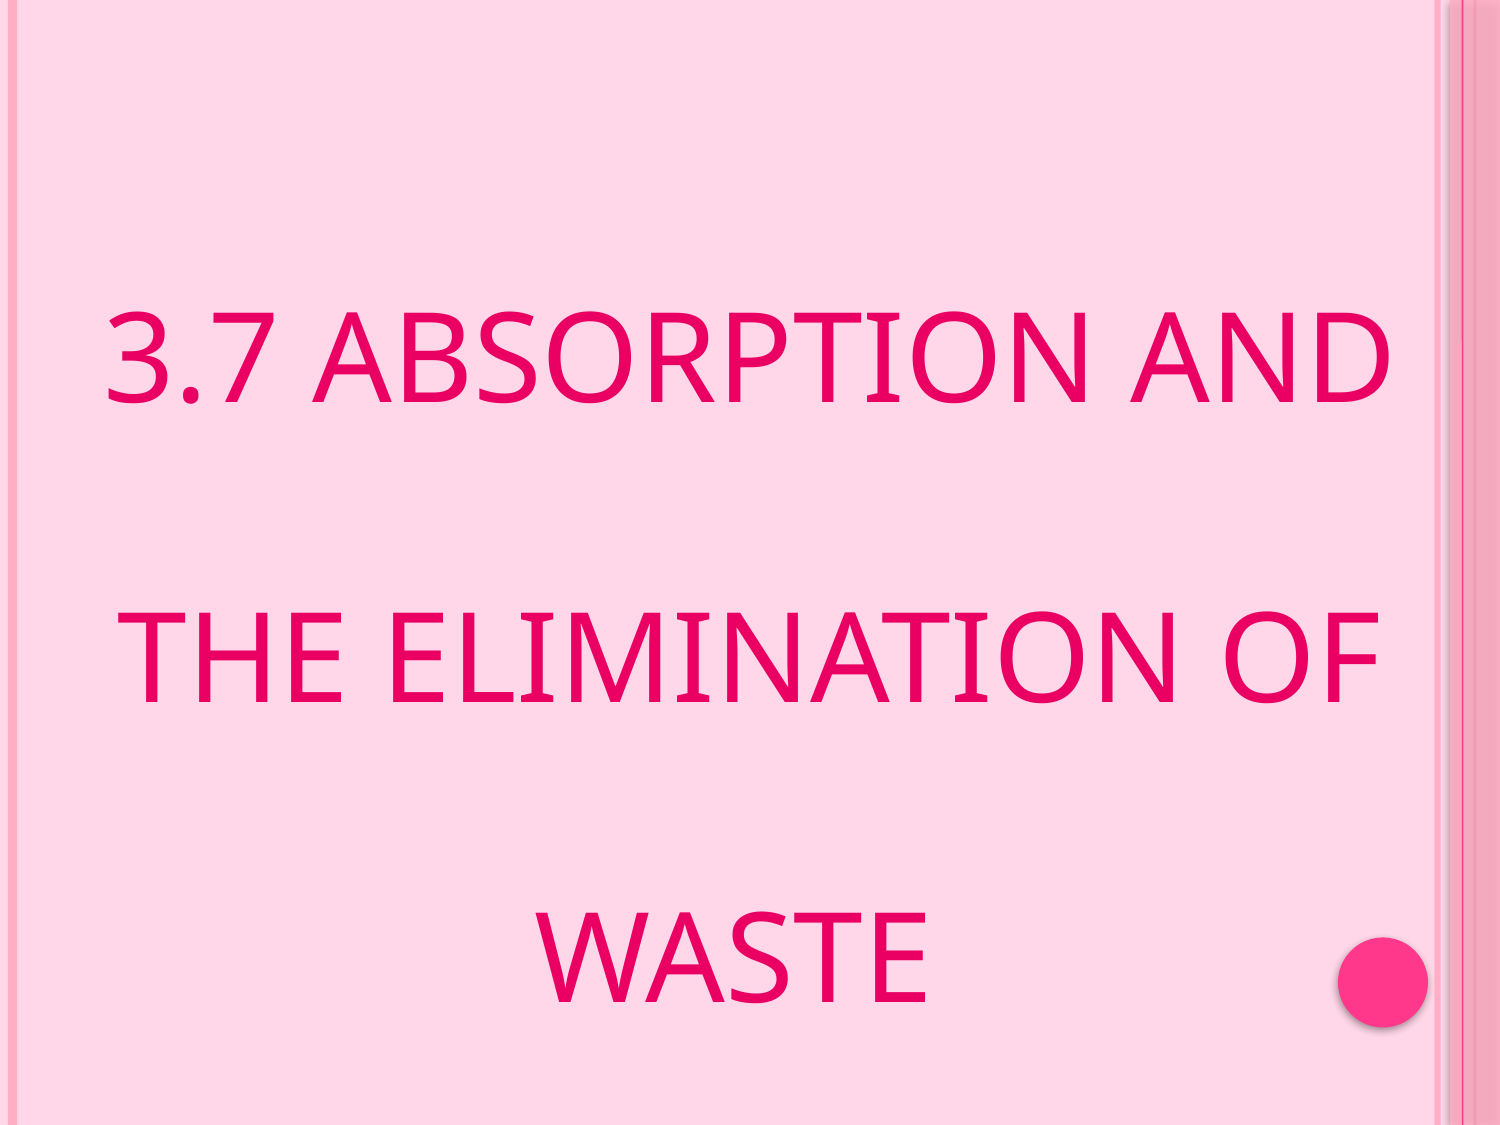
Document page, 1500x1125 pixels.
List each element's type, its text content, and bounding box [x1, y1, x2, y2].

title 3.7 ABSORPTION AND THE ELIMINATION OF WASTE [0, 45, 1500, 1035]
